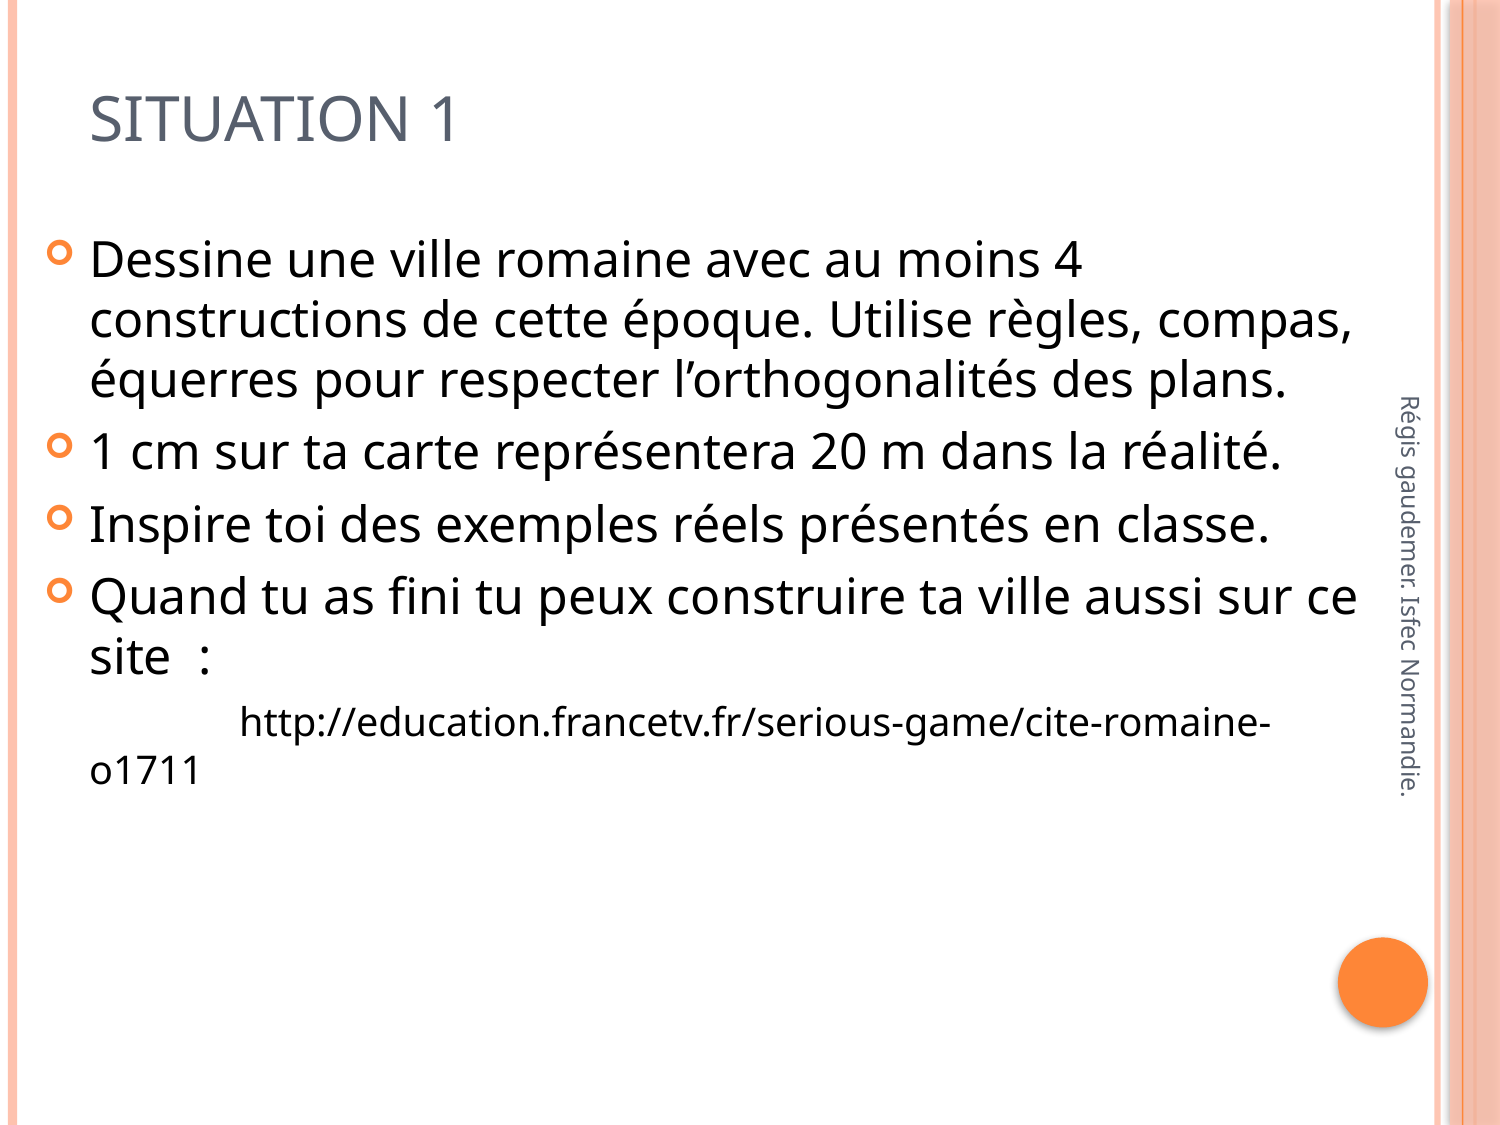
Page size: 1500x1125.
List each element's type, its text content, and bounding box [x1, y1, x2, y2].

footer Régis gaudemer. Isfec Normandie. [1379, 380, 1440, 906]
list Dessine une ville romaine avec au moins 4 constructions de cette époque. Utilise règles, compas, équerres pour respecter l’orthogonalités des plans. 1 cm sur ta carte représentera 20 m dans la réalité. Inspire toi des exemples réels présentés en classe. Quand tu as fini tu peux construire ta ville aussi sur ce site : http://education.francetv.fr/serious-game/cite-romaine-o1711 [29, 219, 1380, 1059]
title Situation 1 [75, 45, 1300, 161]
